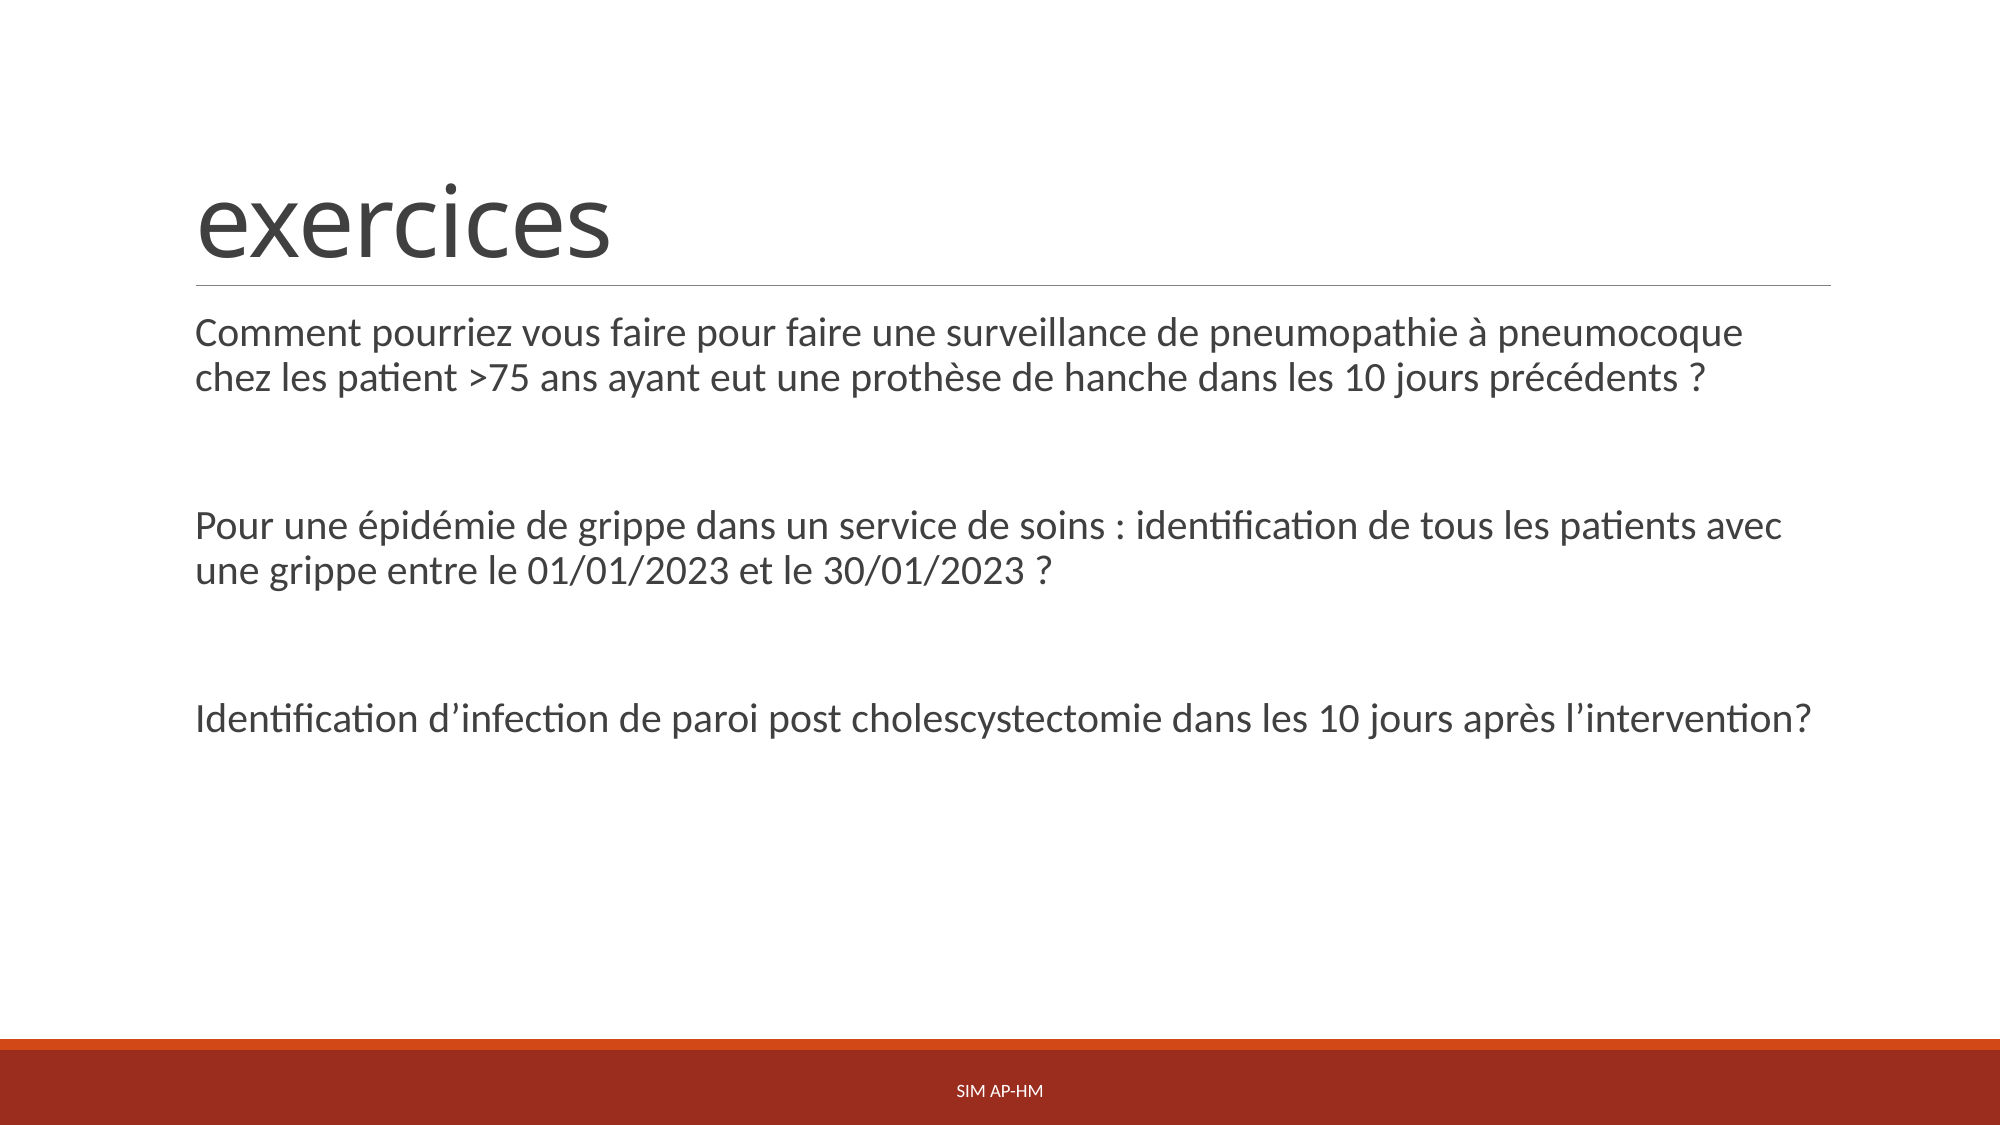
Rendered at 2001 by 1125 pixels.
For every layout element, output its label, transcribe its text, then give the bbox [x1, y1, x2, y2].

list Comment pourriez vous faire pour faire une surveillance de pneumopathie à pneumocoque chez les patient >75 ans ayant eut une prothèse de hanche dans les 10 jours précédents ? Pour une épidémie de grippe dans un service de soins : identification de tous les patients avec une grippe entre le 01/01/2023 et le 30/01/2023 ? Identification d’infection de paroi post cholescystectomie dans les 10 jours après l’intervention? [180, 302, 1830, 963]
footer SIM AP-HM [604, 1059, 1396, 1120]
title exercices [180, 47, 1830, 285]
